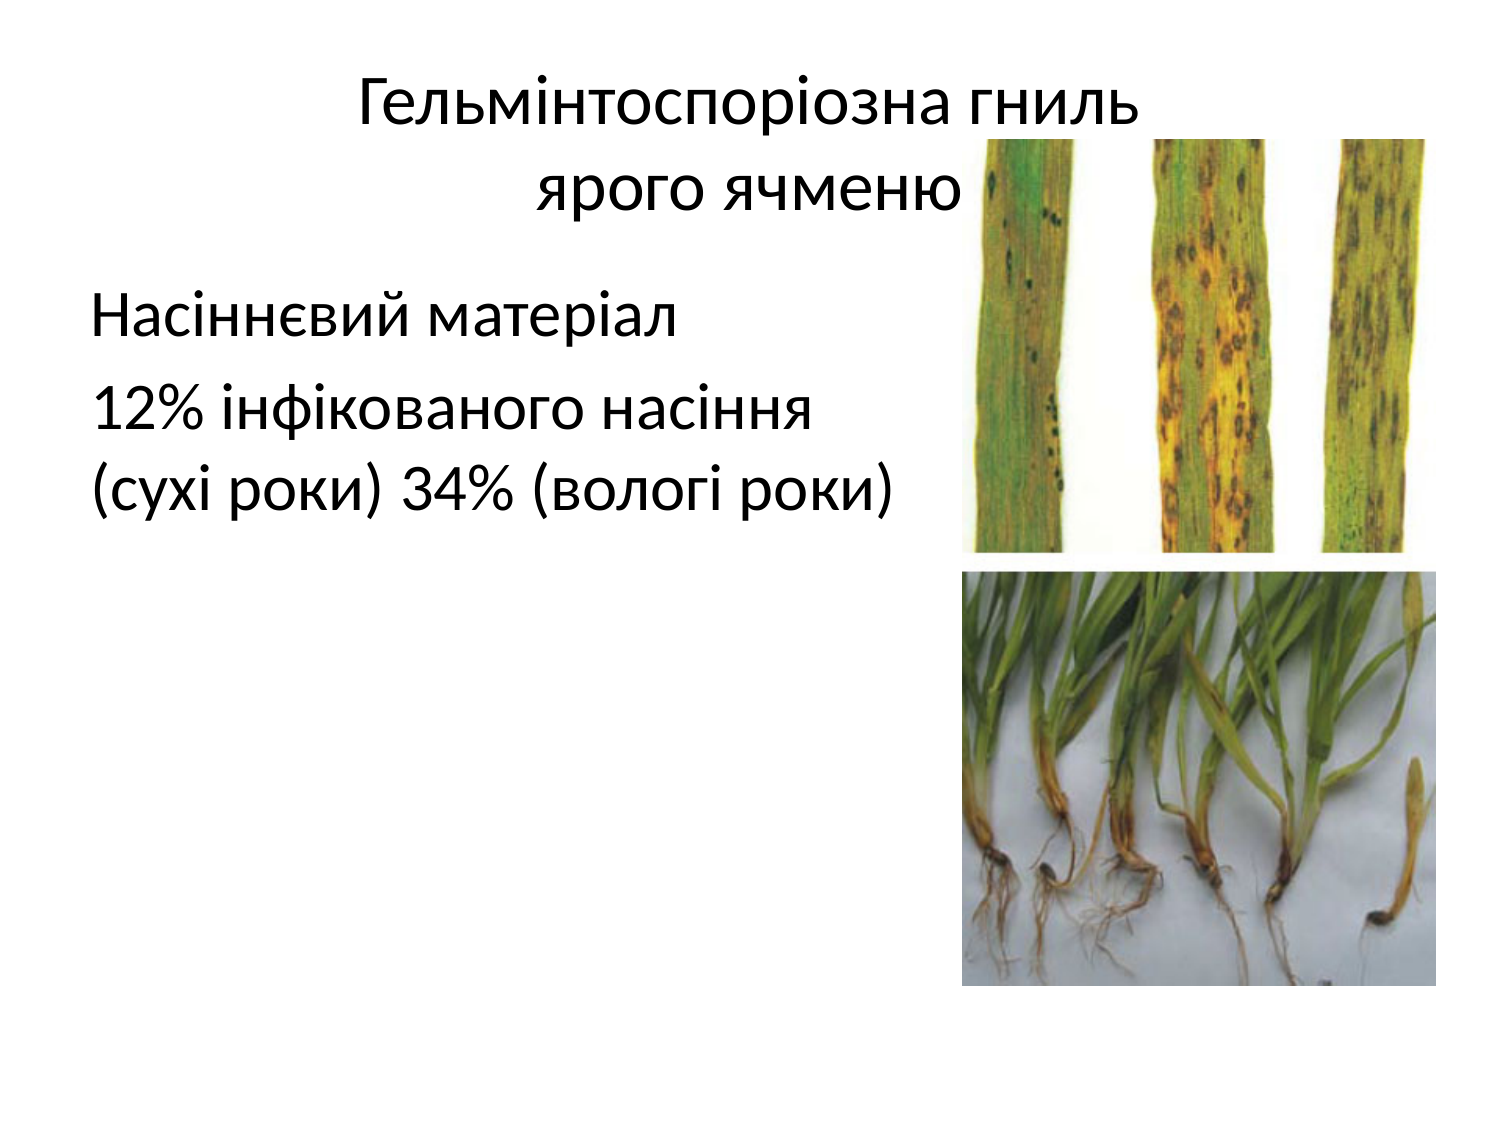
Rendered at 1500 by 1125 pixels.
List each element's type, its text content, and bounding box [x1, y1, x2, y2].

title Гельмінтоспоріозна гниль ярого ячменю [75, 45, 1425, 233]
picture [962, 138, 1437, 987]
list Насіннєвий матеріал 12% інфікованого насіння (сухі роки) 34% (вологі роки) [75, 262, 963, 1005]
